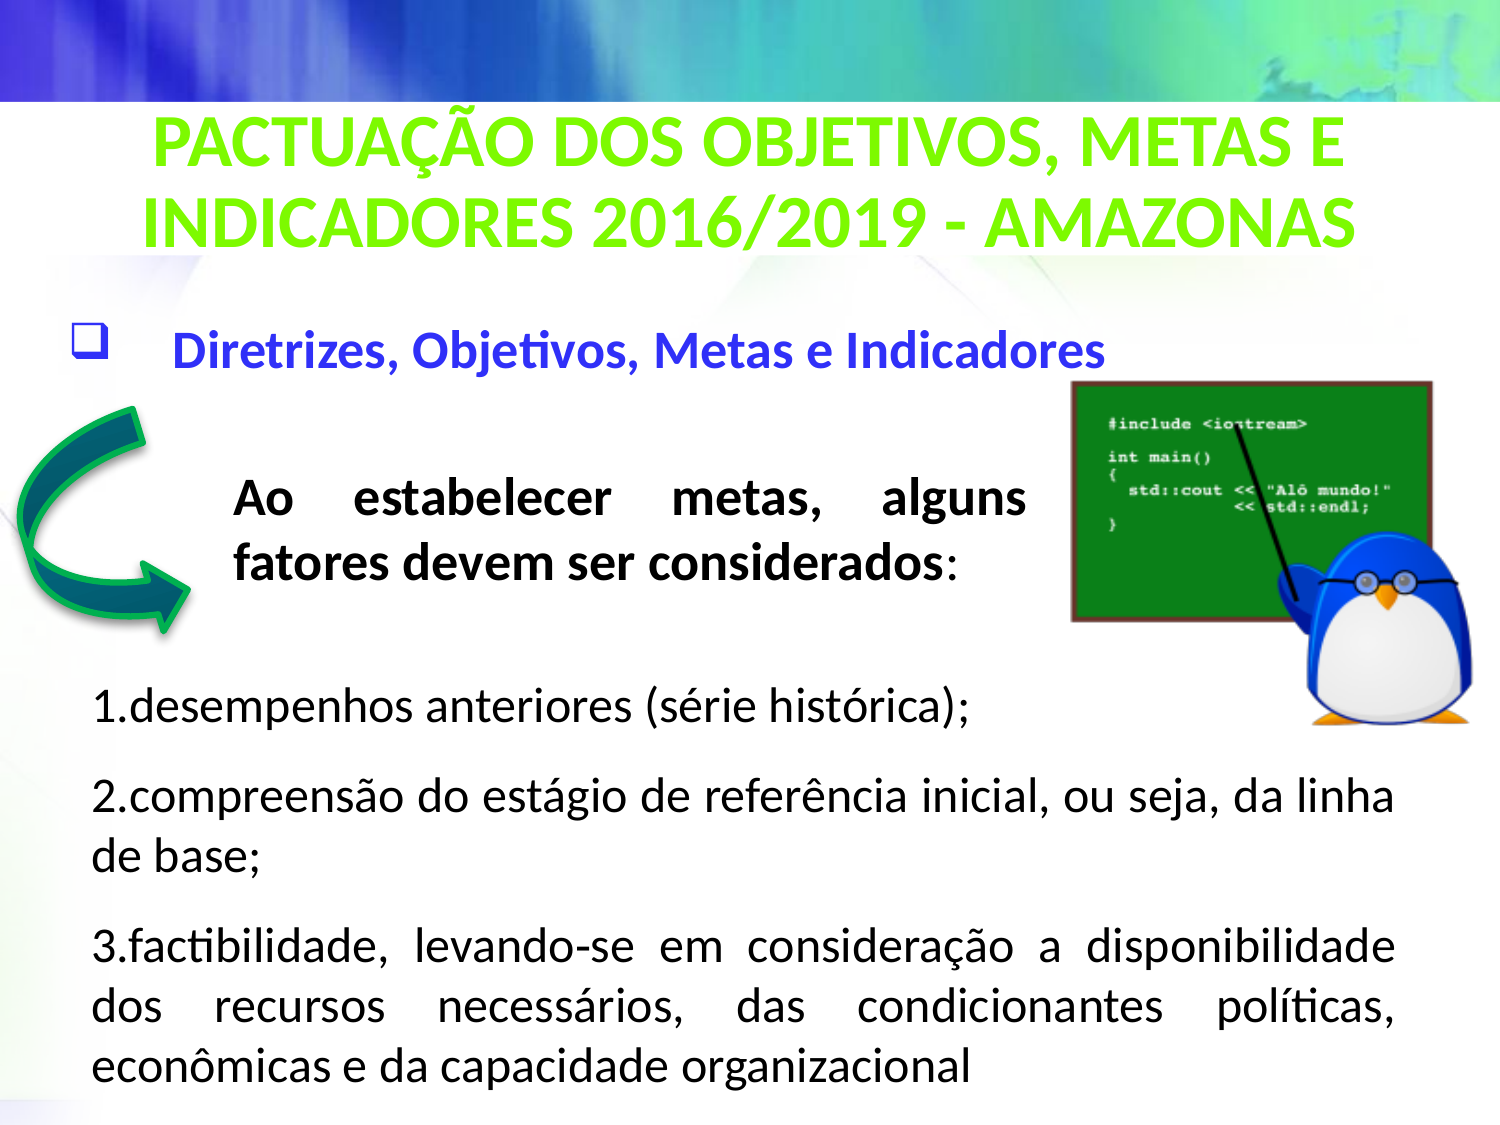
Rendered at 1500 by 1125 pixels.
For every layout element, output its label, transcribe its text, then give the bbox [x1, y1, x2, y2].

title Pactuação dos Objetivos, Metas e Indicadores 2016/2019 - amazonas [0, 101, 1500, 256]
picture [0, 0, 1500, 101]
text_box Ao estabelecer metas, alguns fatores devem ser considerados: [218, 453, 1015, 599]
picture [0, 256, 1500, 1125]
text_box 1.desempenhos anteriores (série histórica); 2.compreensão do estágio de referência inicial, ou seja, da linha de base; 3.factibilidade, levando‐se em consideração a disponibilidade dos recursos necessários, das condicionantes políticas, econômicas e da capacidade organizacional [76, 664, 1412, 1100]
text_box [19, 408, 188, 632]
text_box Diretrizes, Objetivos, Metas e Indicadores [53, 307, 1471, 388]
